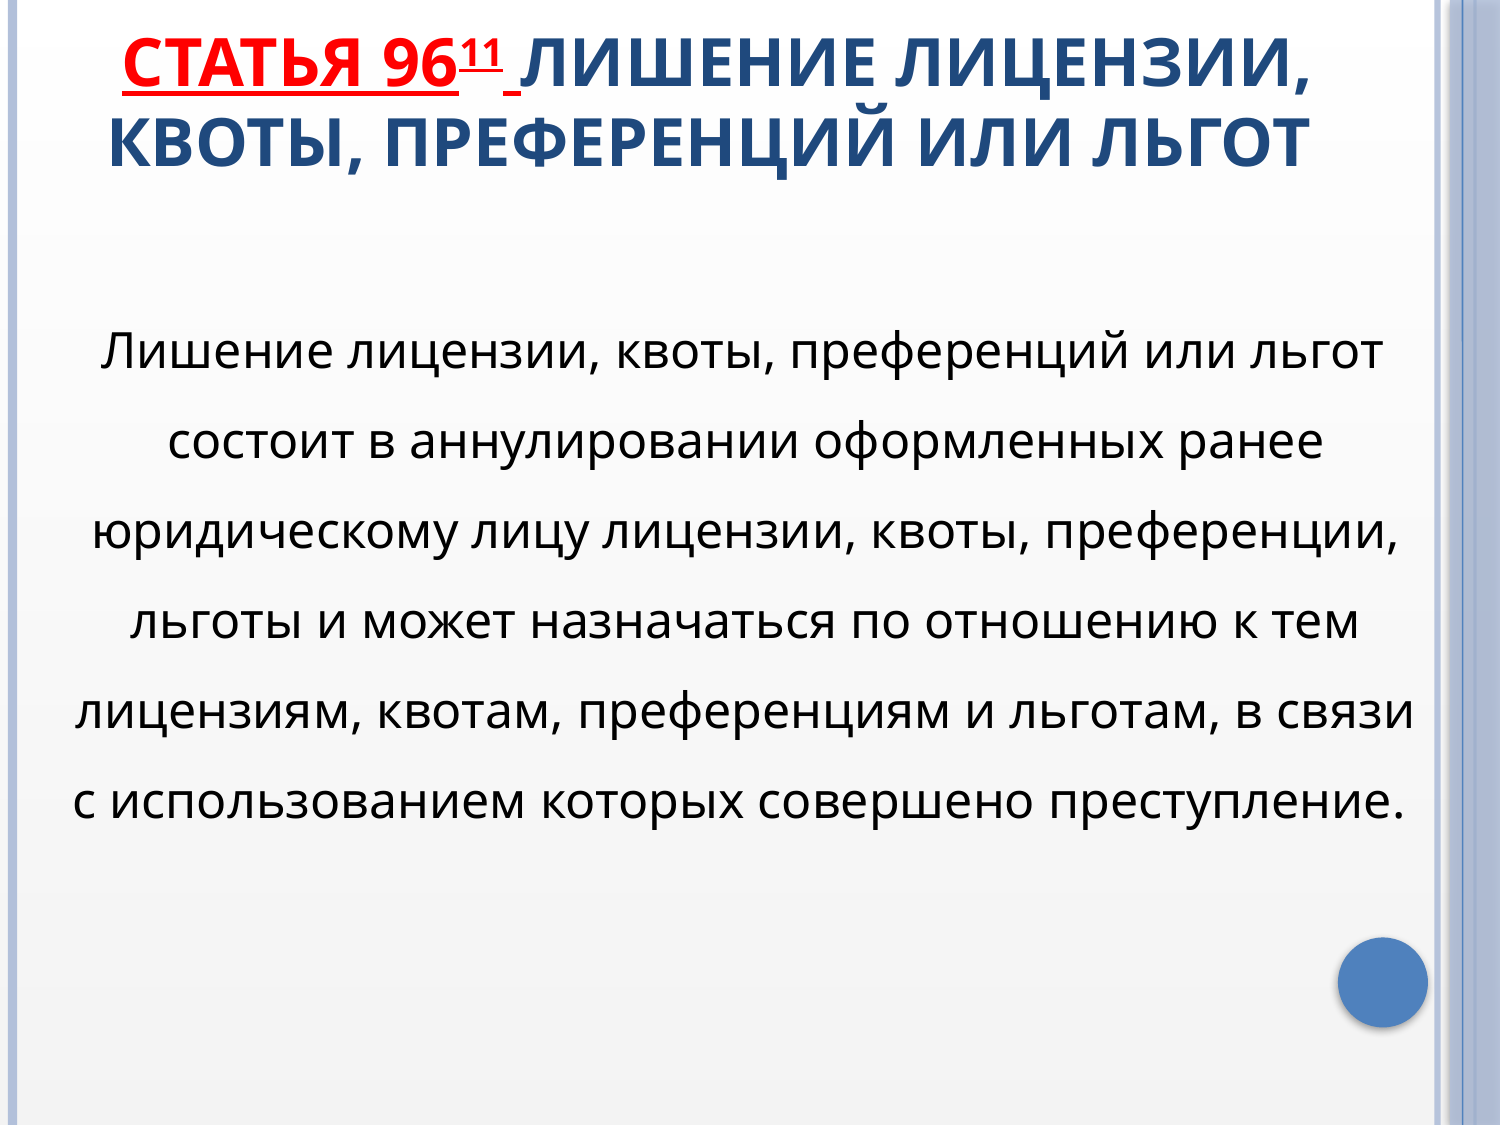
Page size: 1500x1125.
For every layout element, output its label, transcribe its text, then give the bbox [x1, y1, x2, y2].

title Статья 9611 Лишение лицензии, квоты, преференций или льгот [0, 0, 1436, 208]
list Лишение лицензии, квоты, преференций или льгот состоит в аннулировании оформленных ранее юридическому лицу лицензии, квоты, преференции, льготы и может назначаться по отношению к тем лицензиям, квотам, преференциям и льготам, в связи с использованием которых совершено преступление. [0, 208, 1447, 1125]
